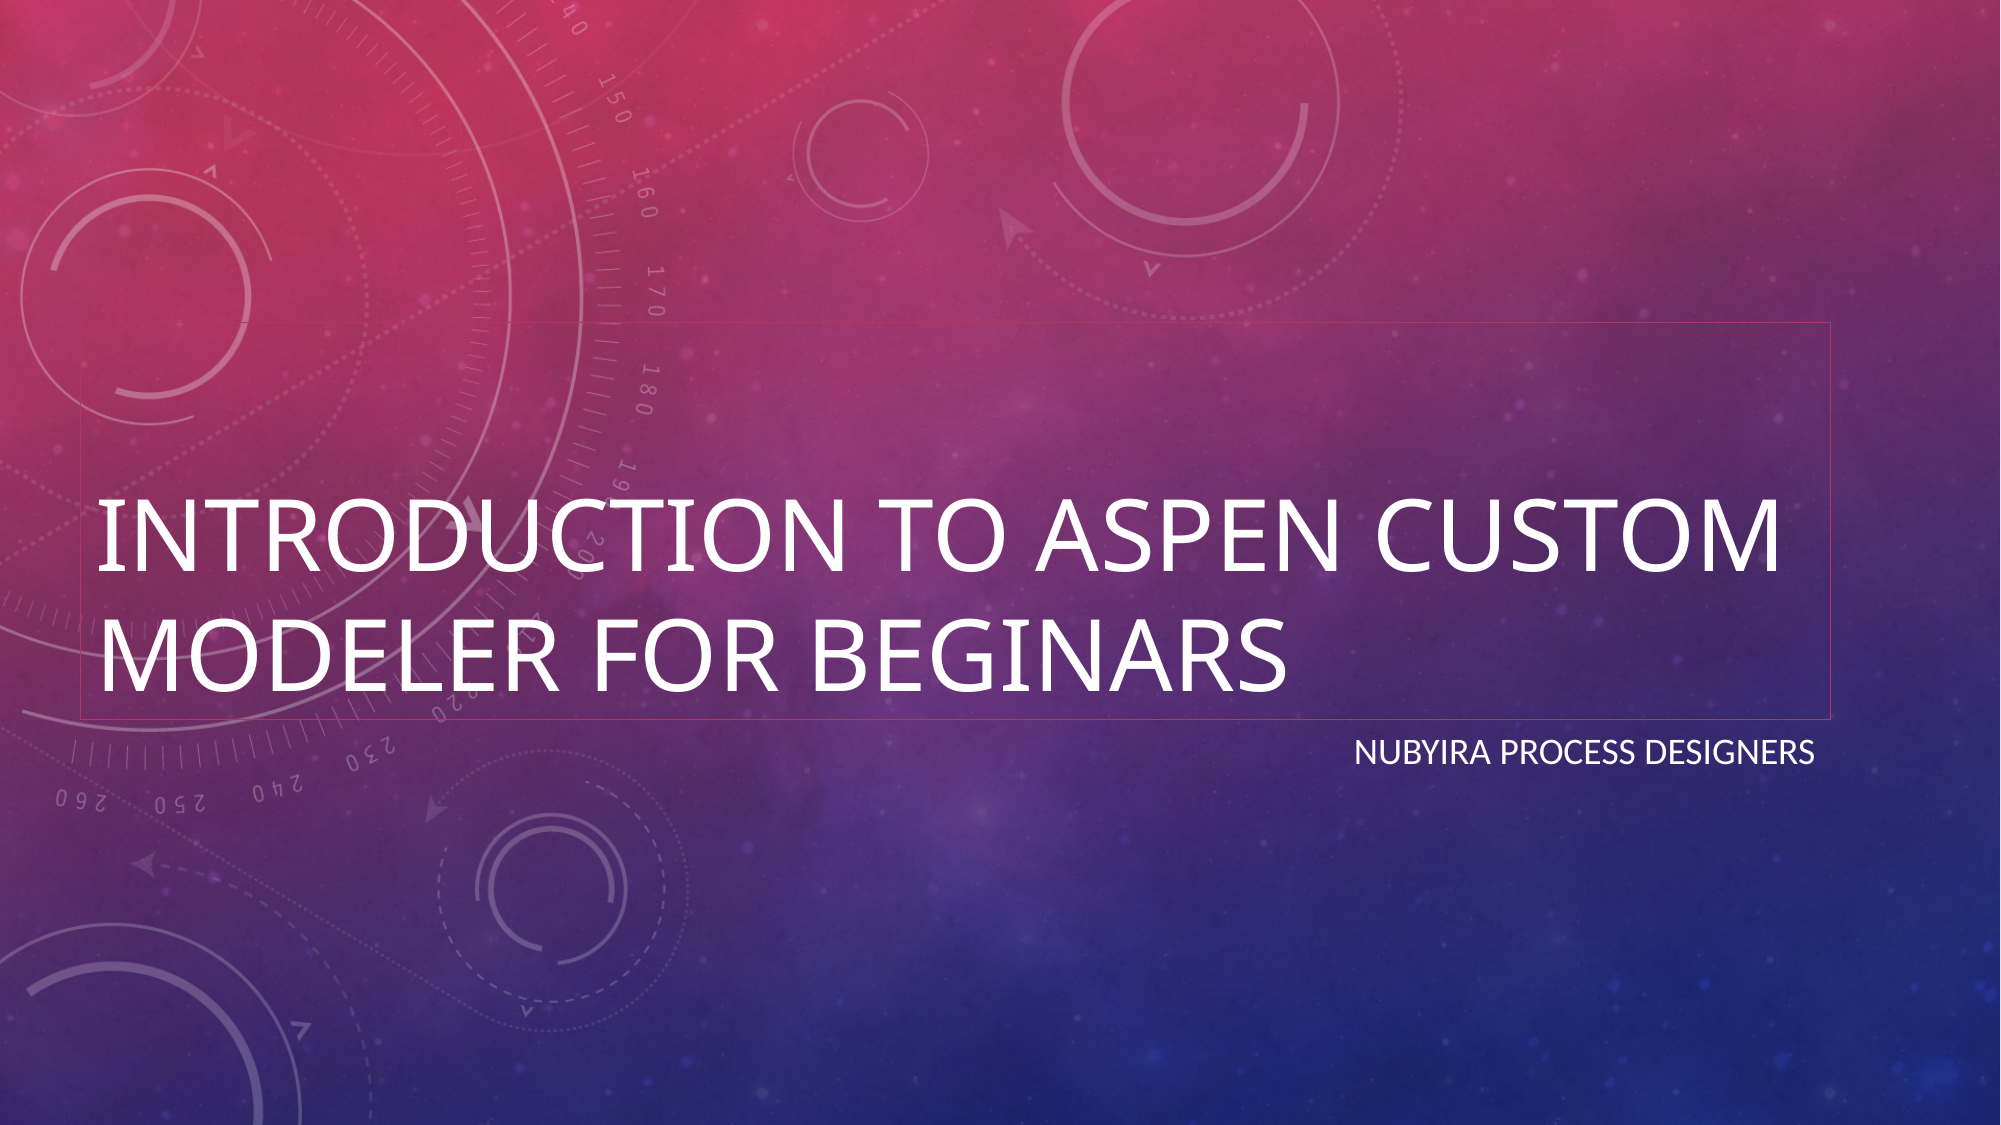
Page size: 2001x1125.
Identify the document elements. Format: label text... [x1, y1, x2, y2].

subtitle NUBYIRA PROCESS DESIGNERS [650, 719, 1831, 950]
title Introduction To ASPEN Custom MODELER FOR BEGINARS [80, 322, 1831, 720]
picture [0, 0, 2001, 1125]
